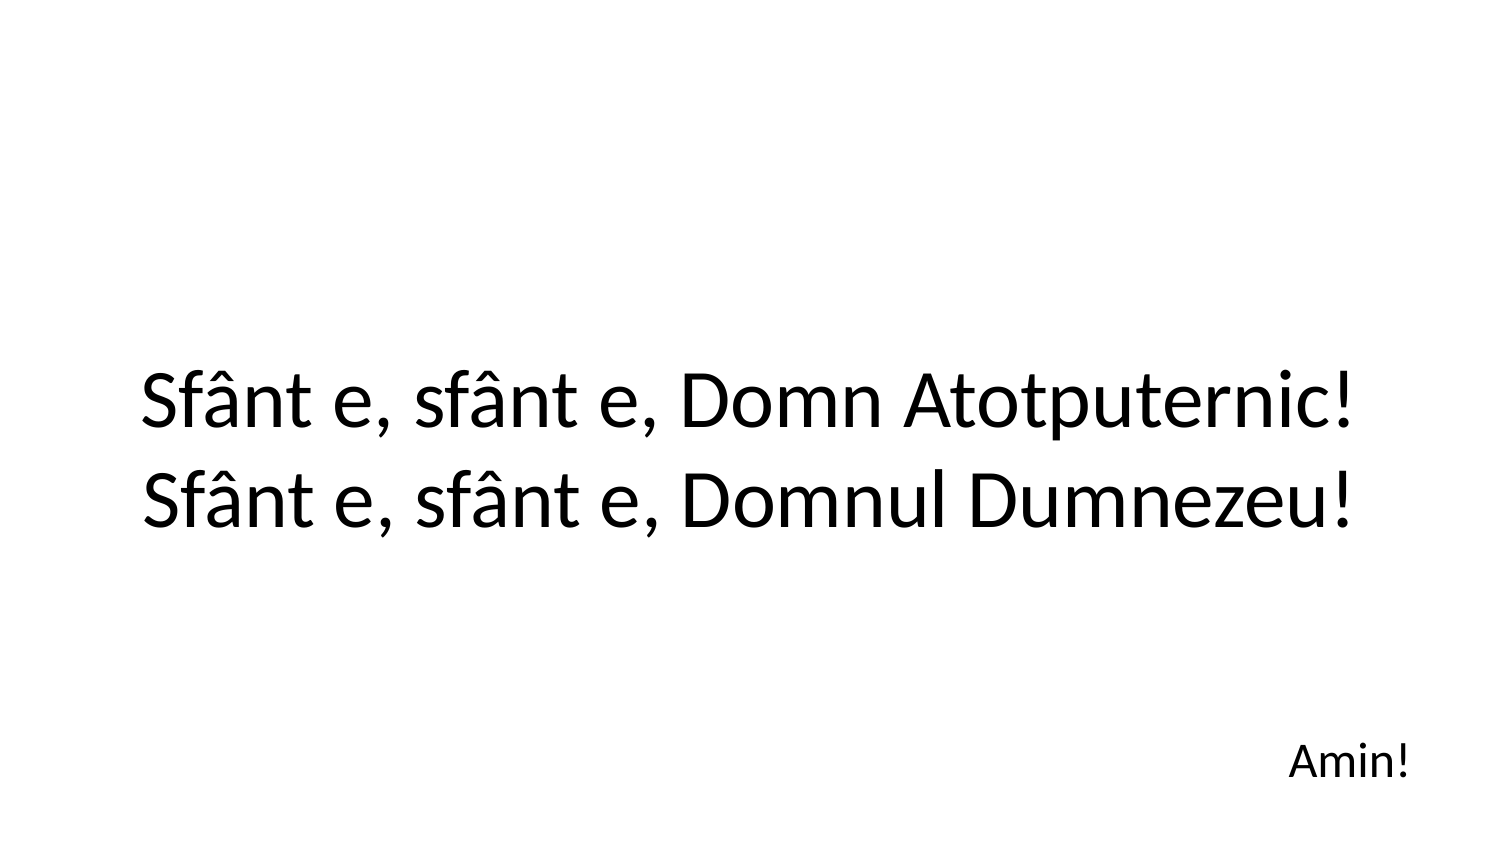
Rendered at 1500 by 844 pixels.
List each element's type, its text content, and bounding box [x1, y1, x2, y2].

text_box Amin! [1273, 674, 1427, 795]
text_box Sfânt e, sfânt e, Domn Atotputernic! Sfânt e, sfânt e, Domnul Dumnezeu! [126, 292, 1374, 552]
